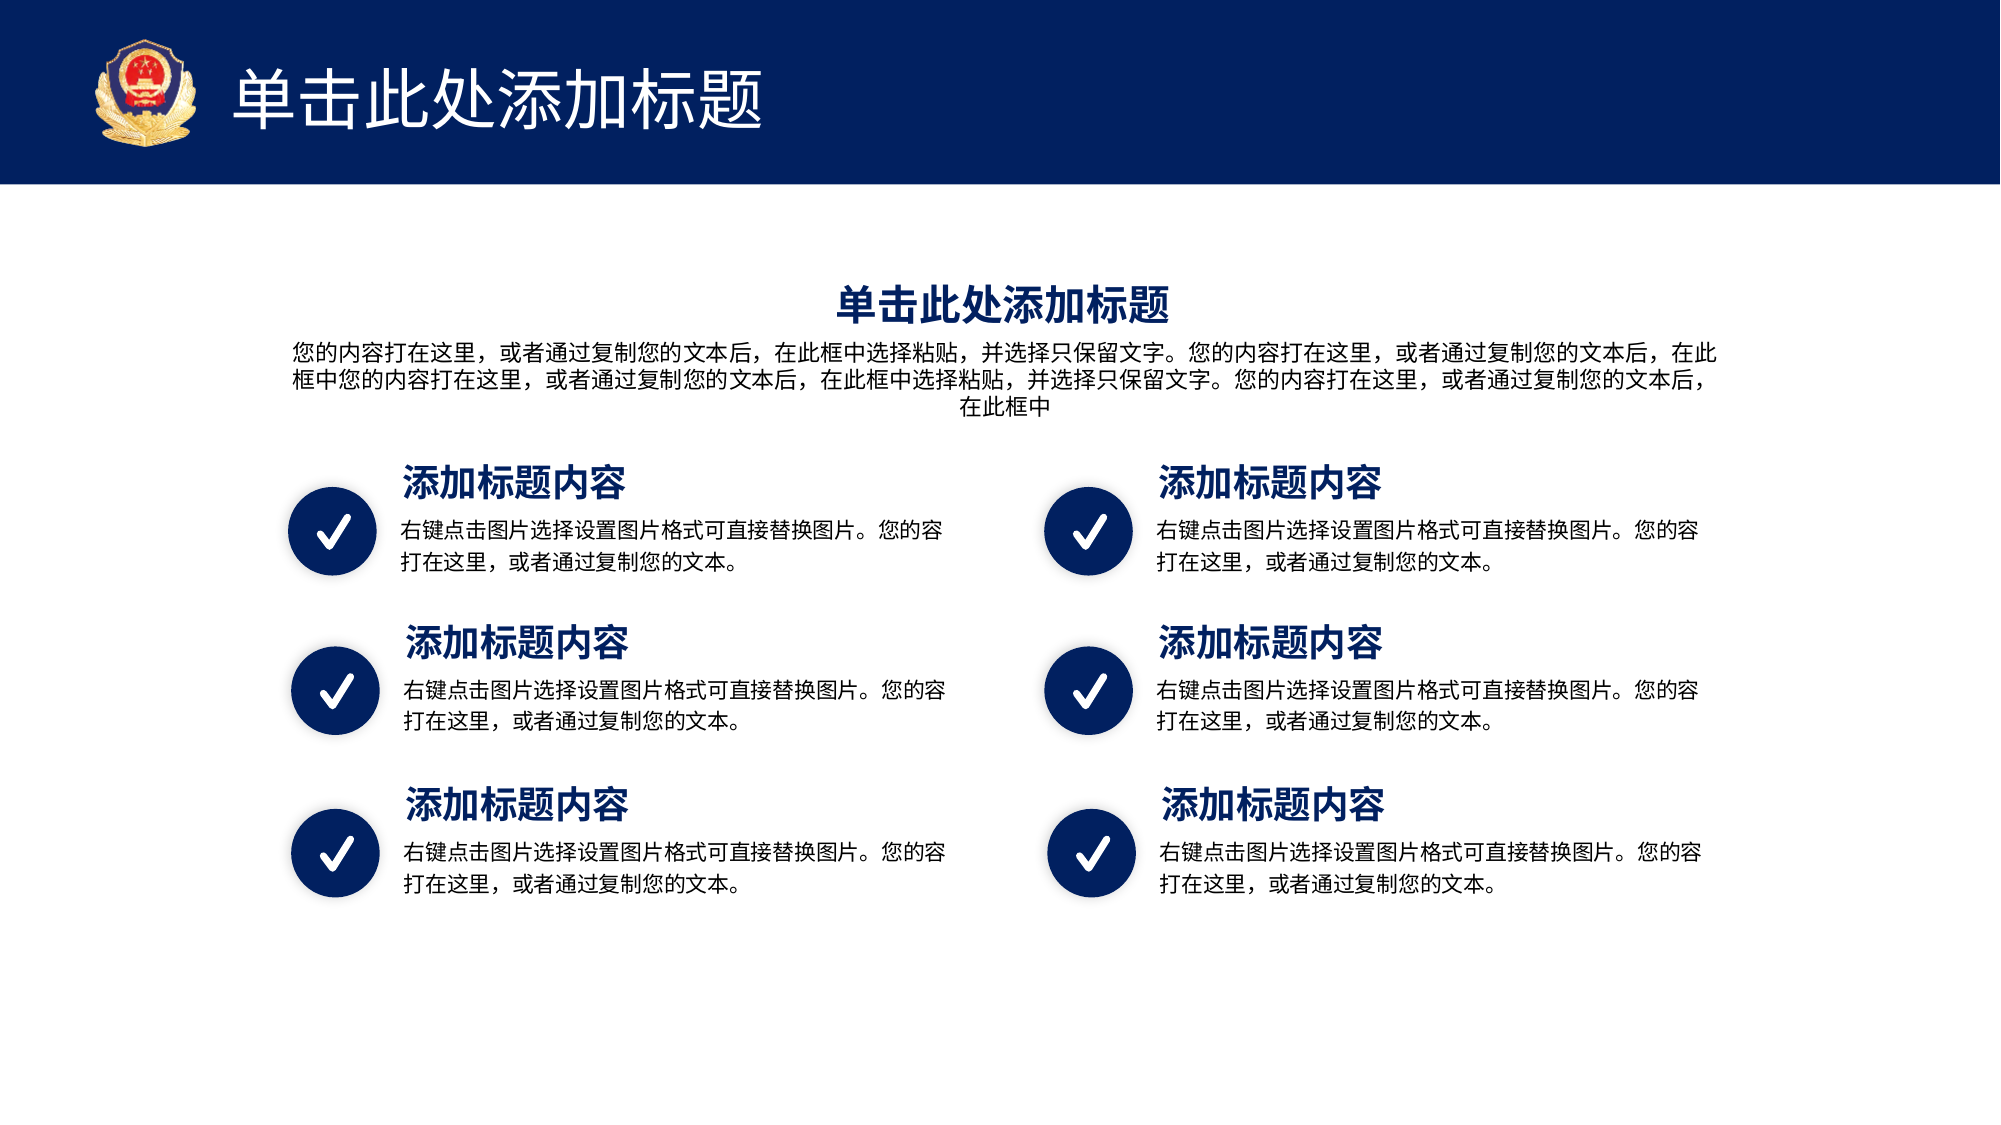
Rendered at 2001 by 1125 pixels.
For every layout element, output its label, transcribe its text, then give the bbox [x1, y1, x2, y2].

text_box 单击此处添加标题 [214, 49, 808, 169]
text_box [291, 603, 980, 742]
text_box [0, 183, 2000, 1125]
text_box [291, 766, 980, 905]
text_box 单击此处添加标题 [633, 278, 1373, 330]
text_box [288, 444, 977, 583]
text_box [1044, 603, 1733, 742]
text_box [1047, 766, 1736, 905]
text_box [1044, 444, 1733, 583]
picture [83, 27, 209, 154]
text_box 您的内容打在这里，或者通过复制您的文本后，在此框中选择粘贴，并选择只保留文字。您的内容打在这里，或者通过复制您的文本后，在此框中您的内容打在这里，或者通过复制您的文本后，在此框中选择粘贴，并选择只保留文字。您的内容打在这里，或者通过复制您的文本后，在此框中 [291, 338, 1720, 421]
